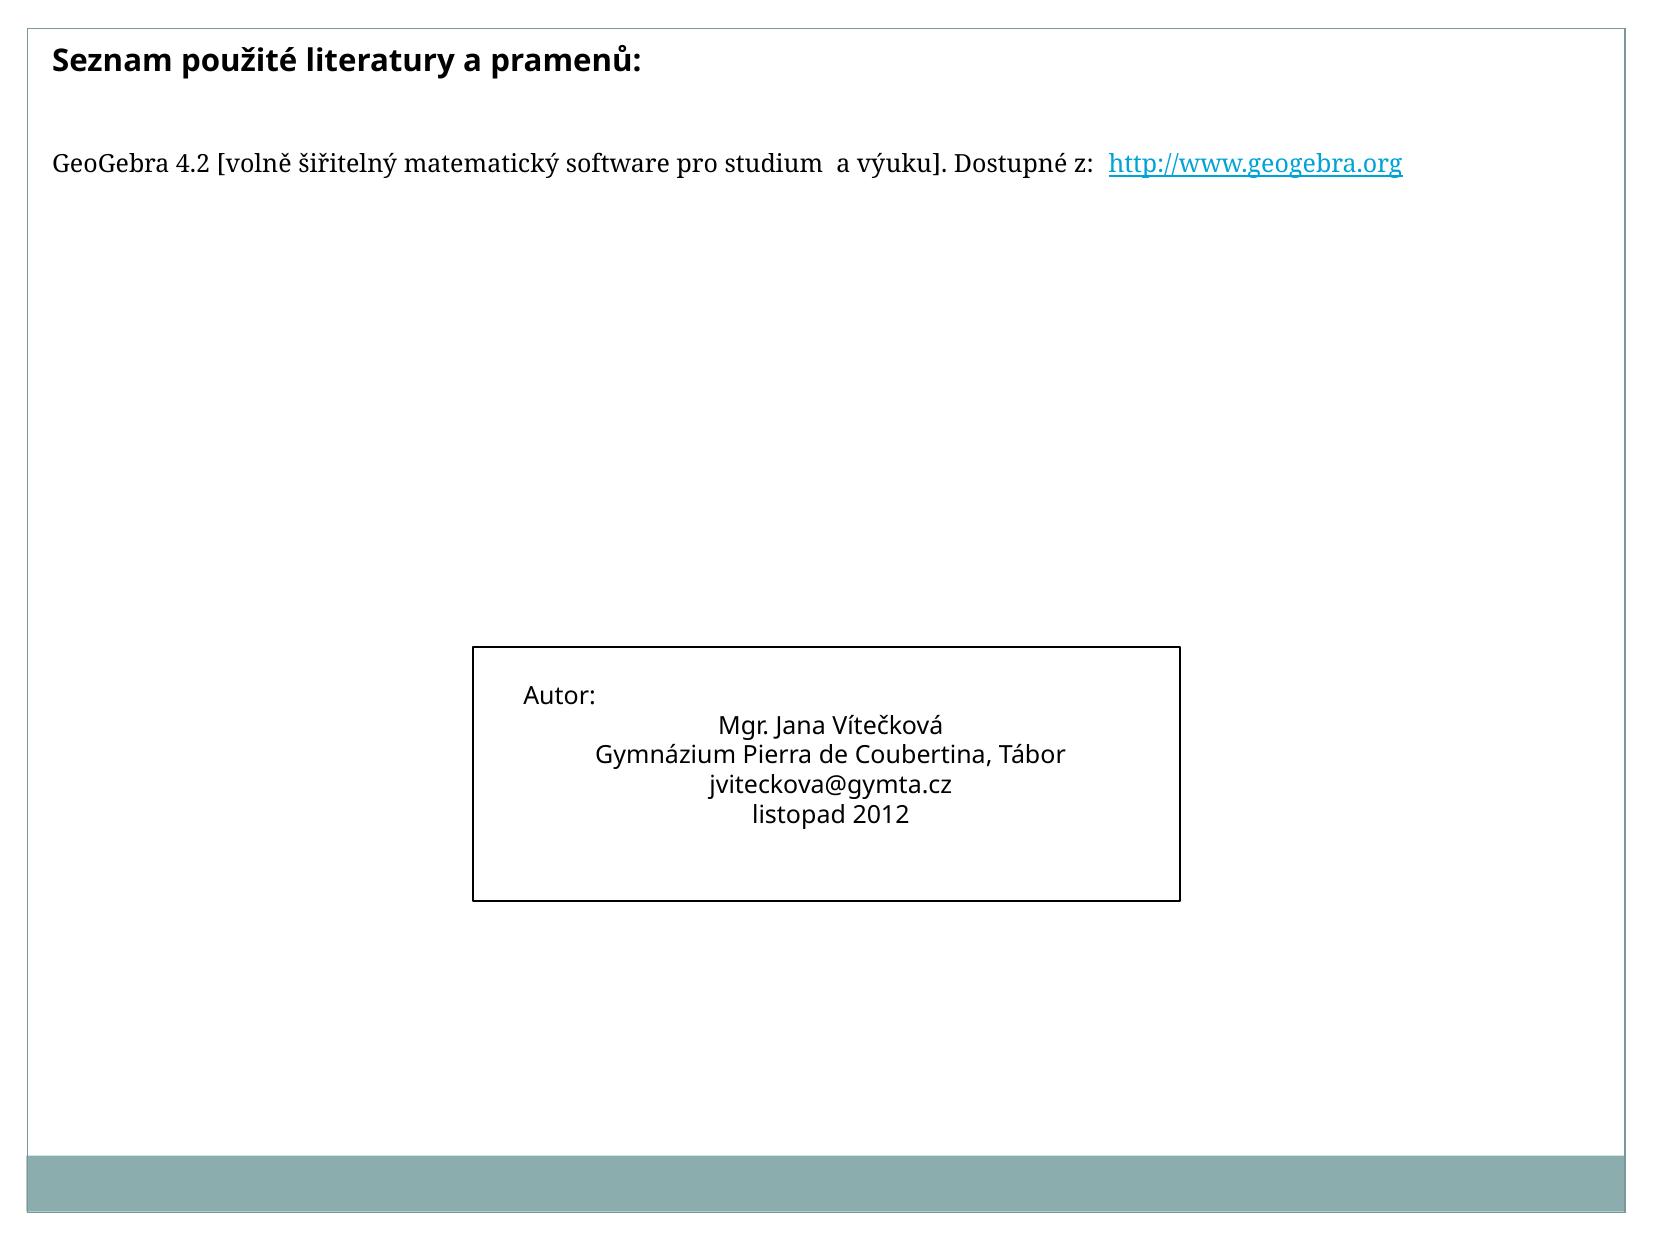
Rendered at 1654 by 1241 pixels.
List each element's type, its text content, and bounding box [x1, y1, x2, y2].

text_box [472, 646, 1181, 902]
text_box Autor: Mgr. Jana Vítečková Gymnázium Pierra de Coubertina, Tábor jviteckova@gymta.cz listopad 2012 [508, 671, 1154, 837]
text_box Seznam použité literatury a pramenů: GeoGebra 4.2 [volně šiřitelný matematický software pro studium a výuku]. Dostupné z: http://www.geogebra.org [37, 33, 1441, 257]
